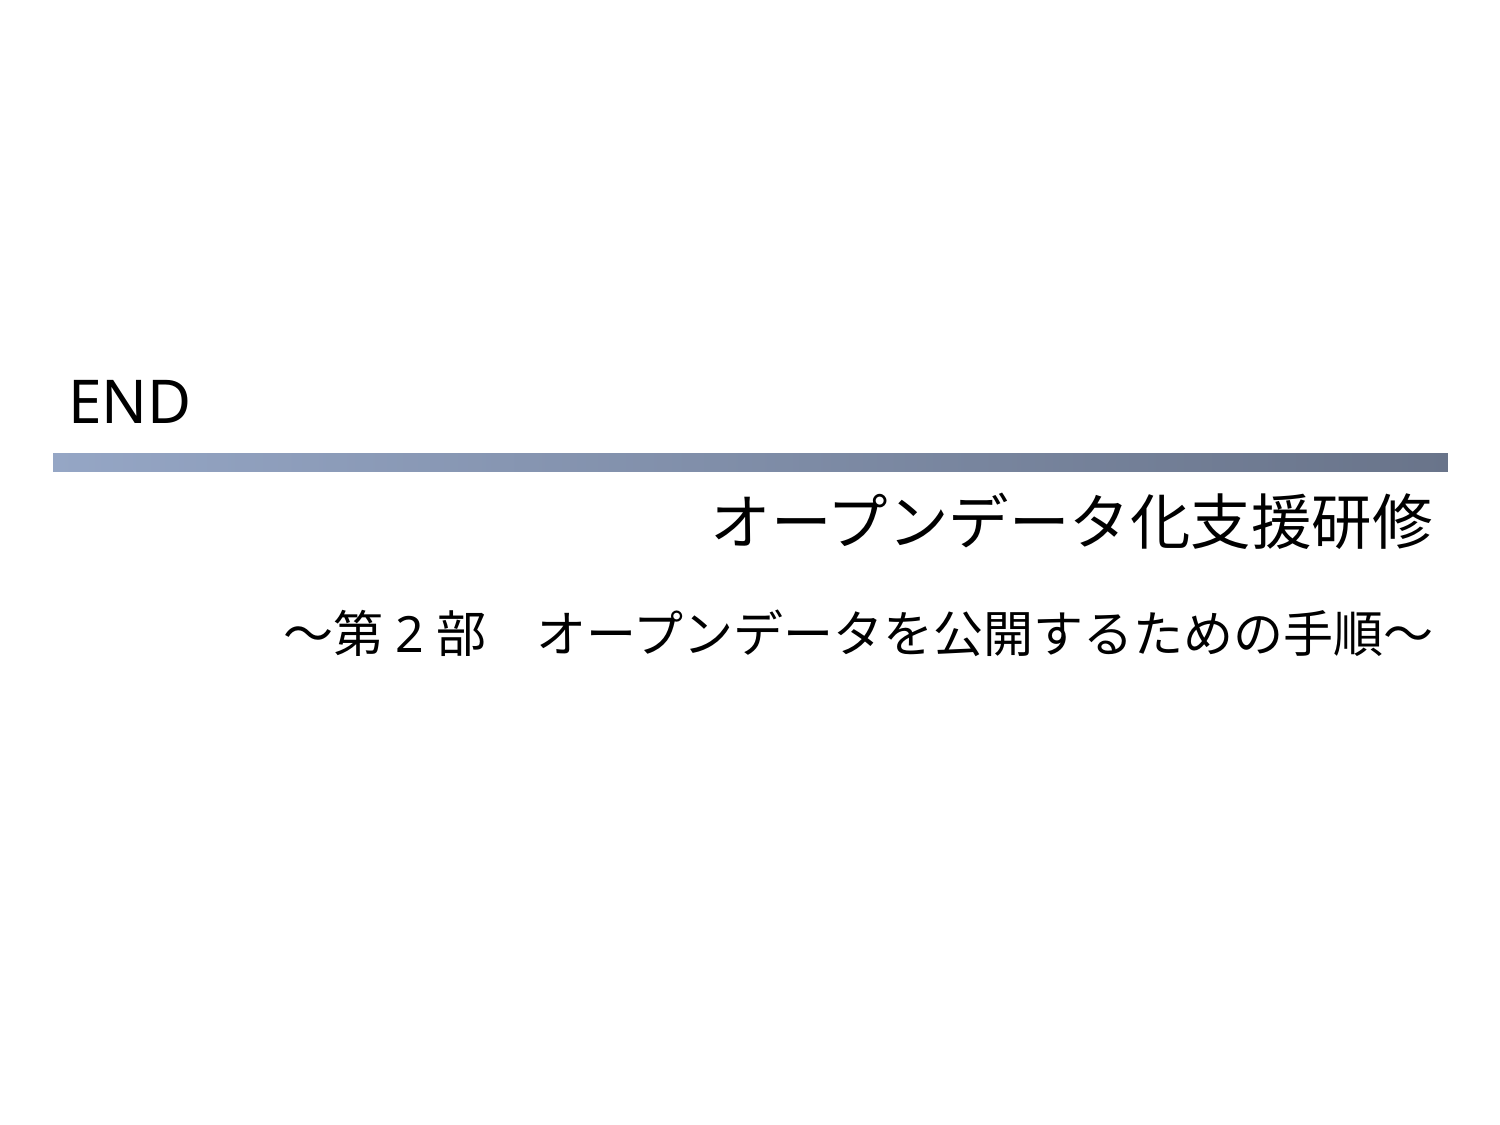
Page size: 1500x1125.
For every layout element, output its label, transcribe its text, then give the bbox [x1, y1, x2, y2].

subtitle ～第2部 オープンデータを公開するための手順～ [88, 601, 1449, 940]
text_box END [53, 359, 928, 449]
title オープンデータ化支援研修 [573, 480, 1449, 570]
